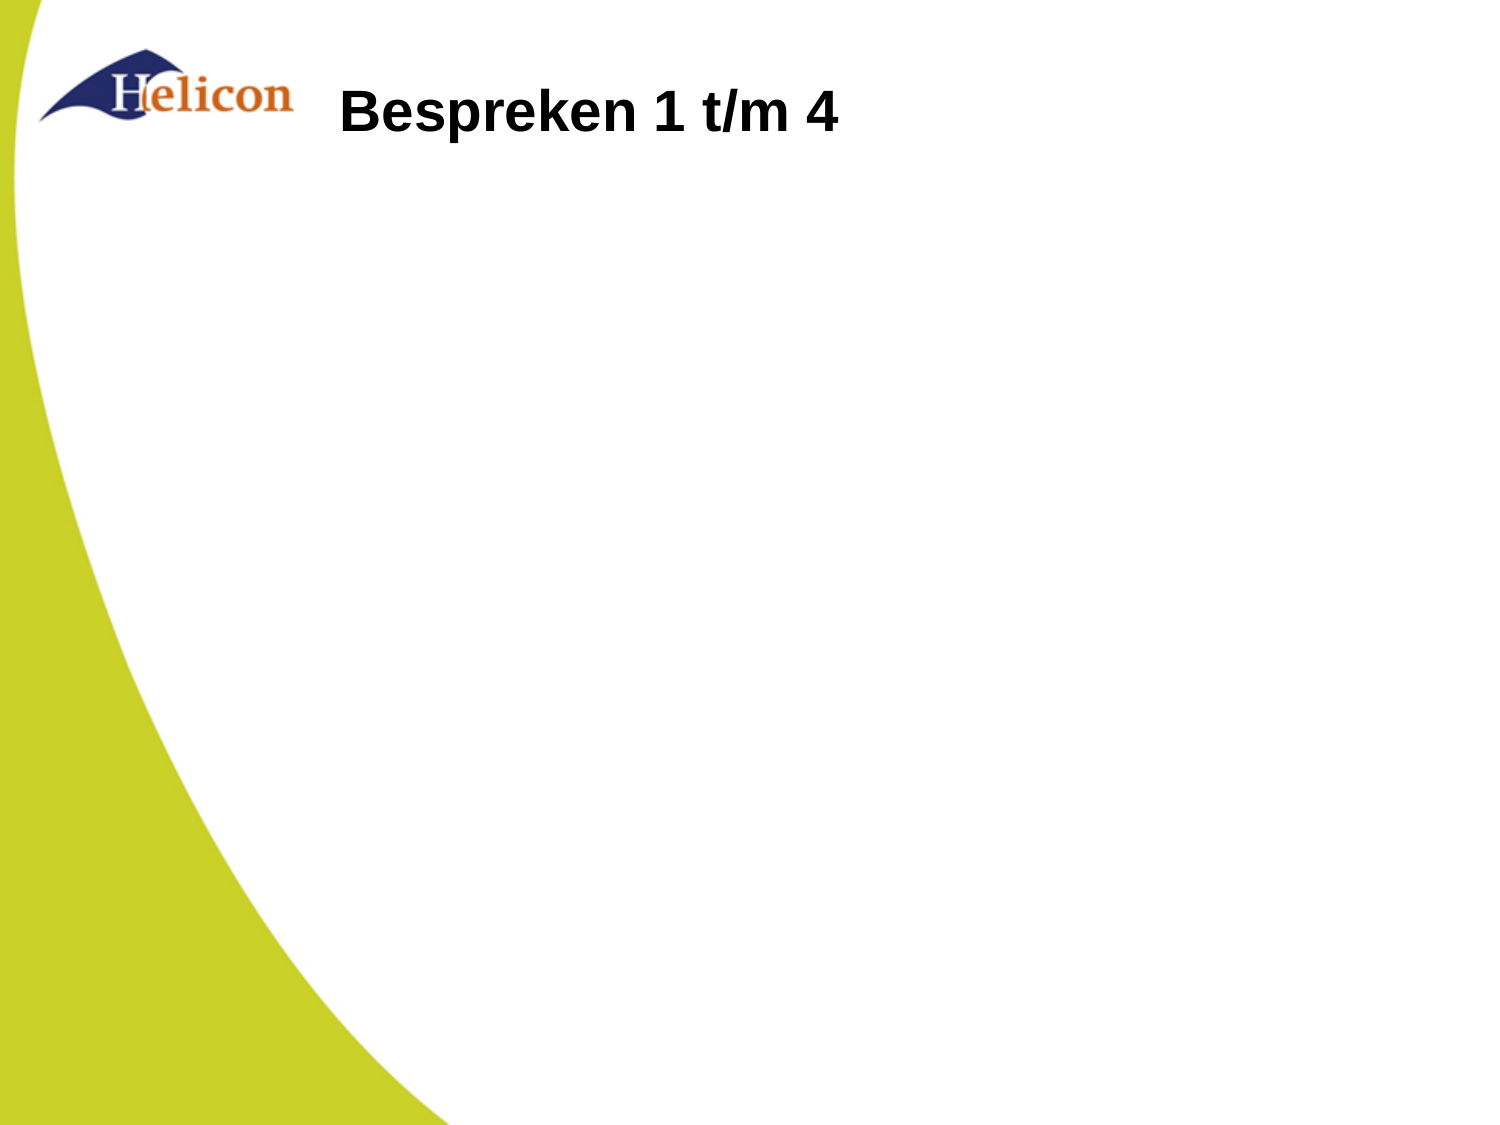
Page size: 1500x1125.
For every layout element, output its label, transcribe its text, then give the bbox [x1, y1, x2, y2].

picture [0, 0, 1500, 1125]
title Bespreken 1 t/m 4 [324, 54, 1415, 161]
